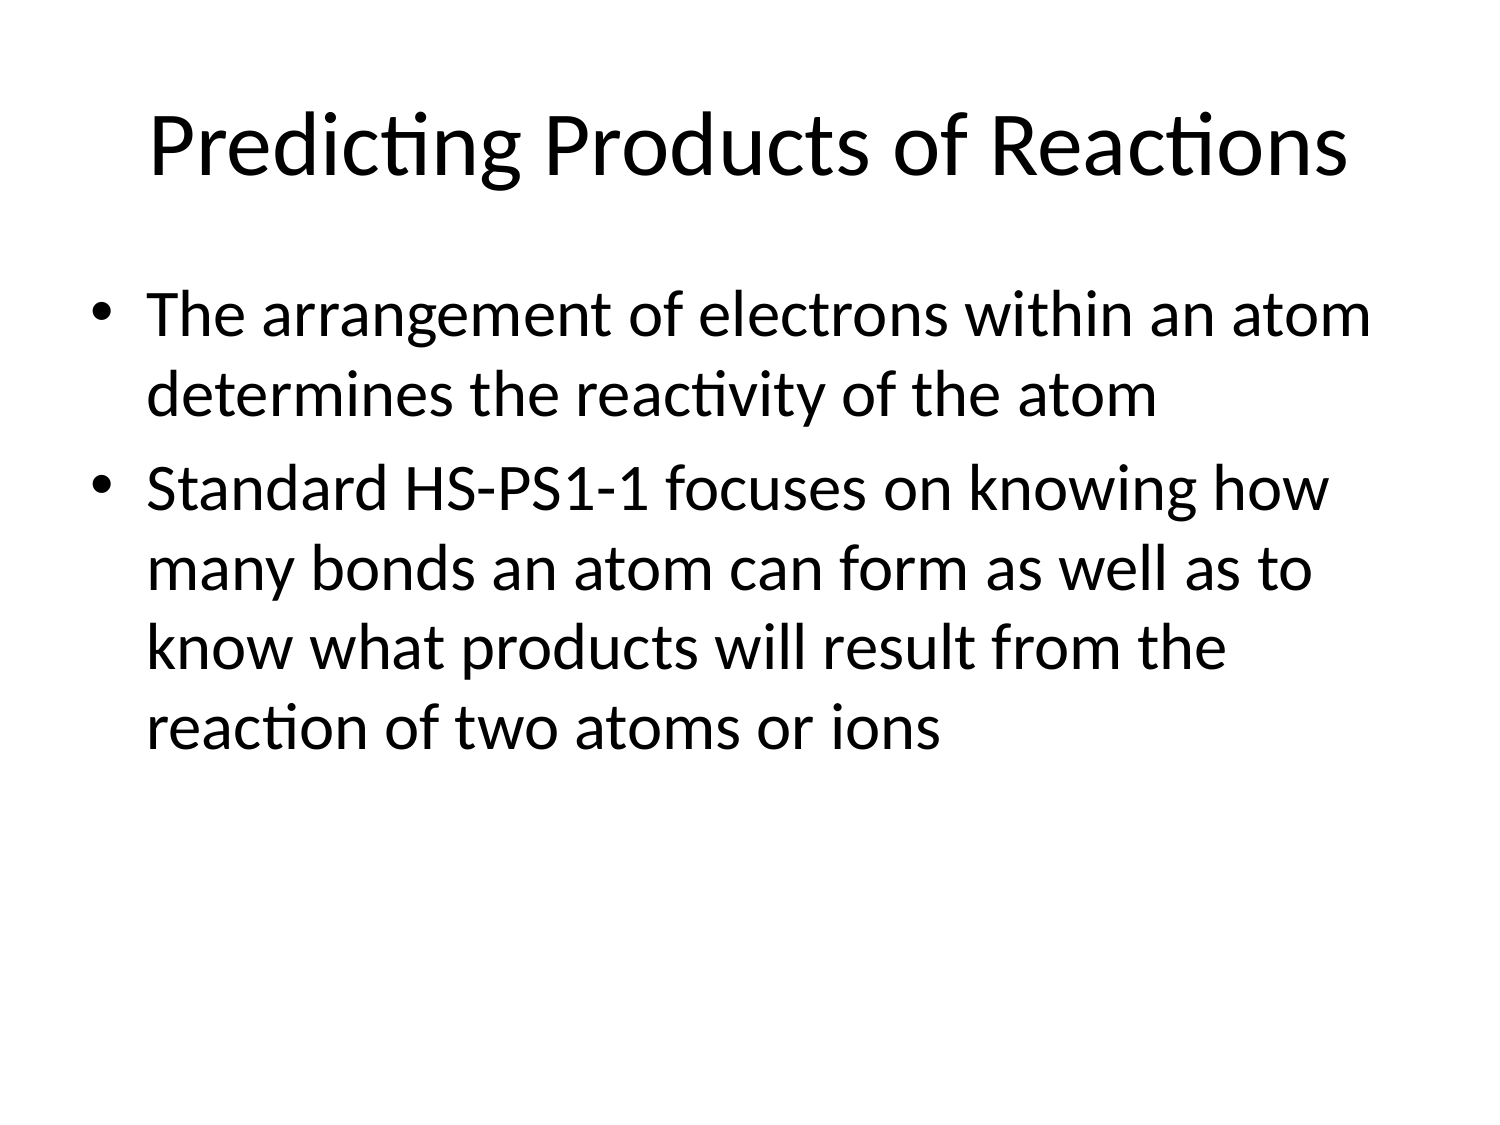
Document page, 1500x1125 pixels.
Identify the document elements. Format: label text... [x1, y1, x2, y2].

title Predicting Products of Reactions [75, 45, 1425, 233]
list The arrangement of electrons within an atom determines the reactivity of the atom Standard HS-PS1-1 focuses on knowing how many bonds an atom can form as well as to know what products will result from the reaction of two atoms or ions [75, 262, 1425, 1005]
